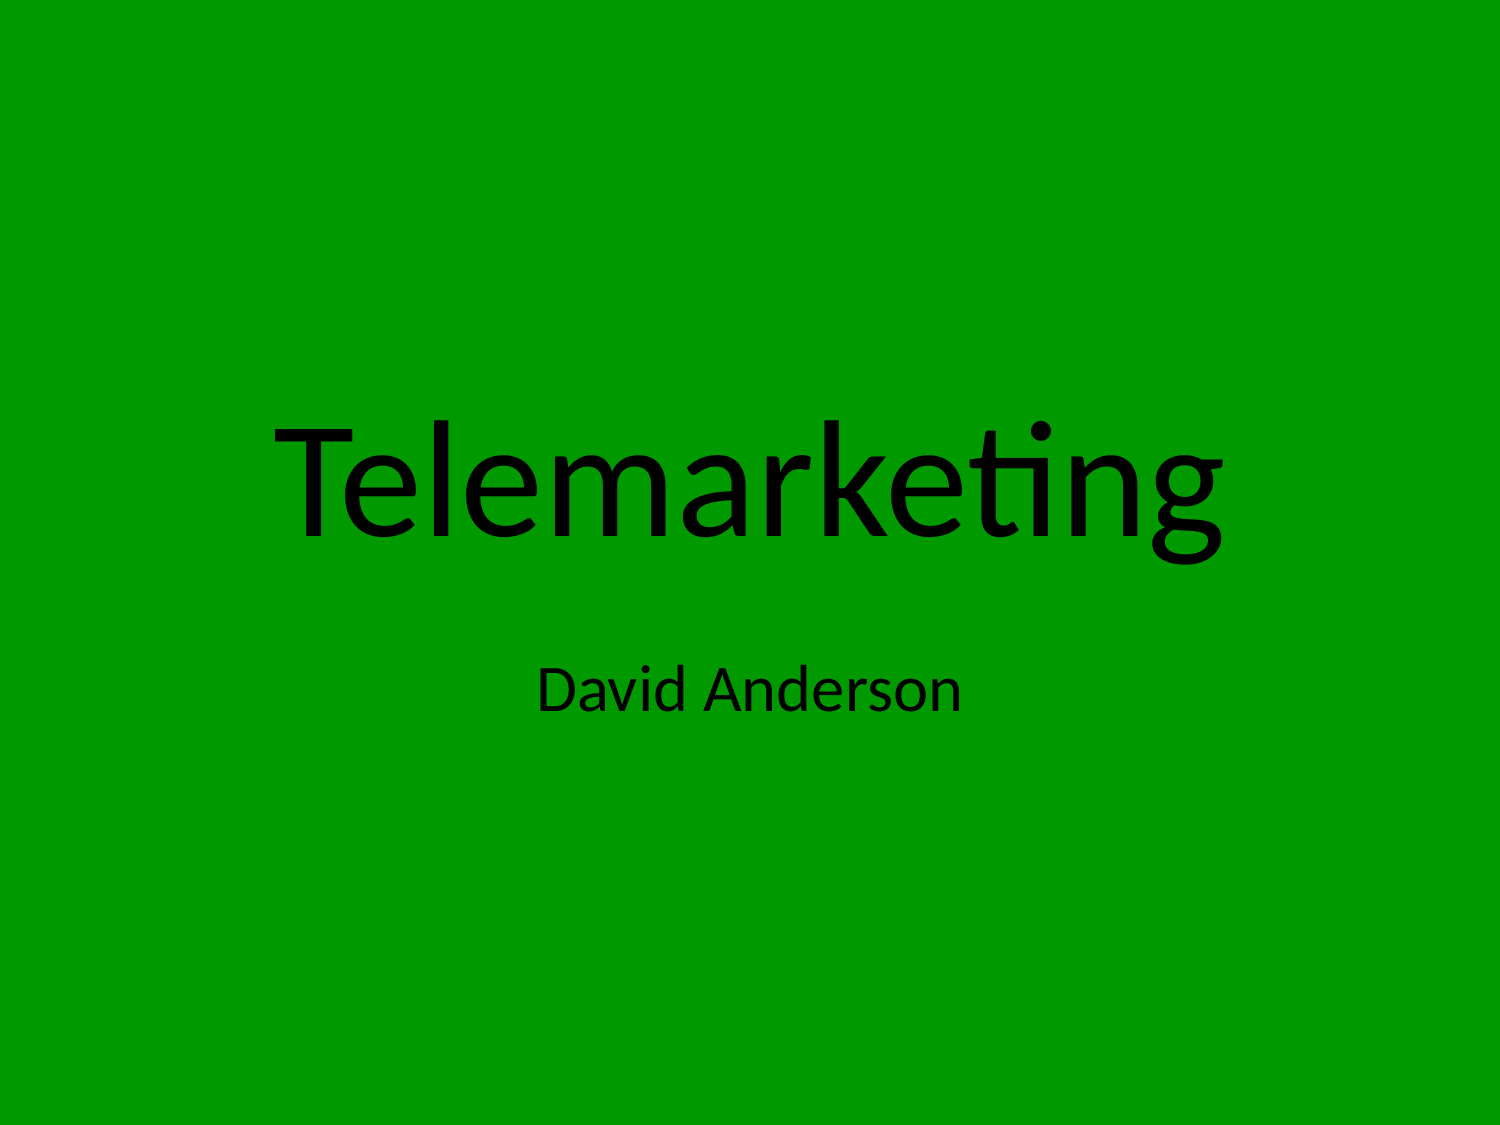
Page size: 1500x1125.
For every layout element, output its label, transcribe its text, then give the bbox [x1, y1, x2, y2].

title Telemarketing [112, 349, 1388, 591]
subtitle David Anderson [225, 637, 1275, 925]
